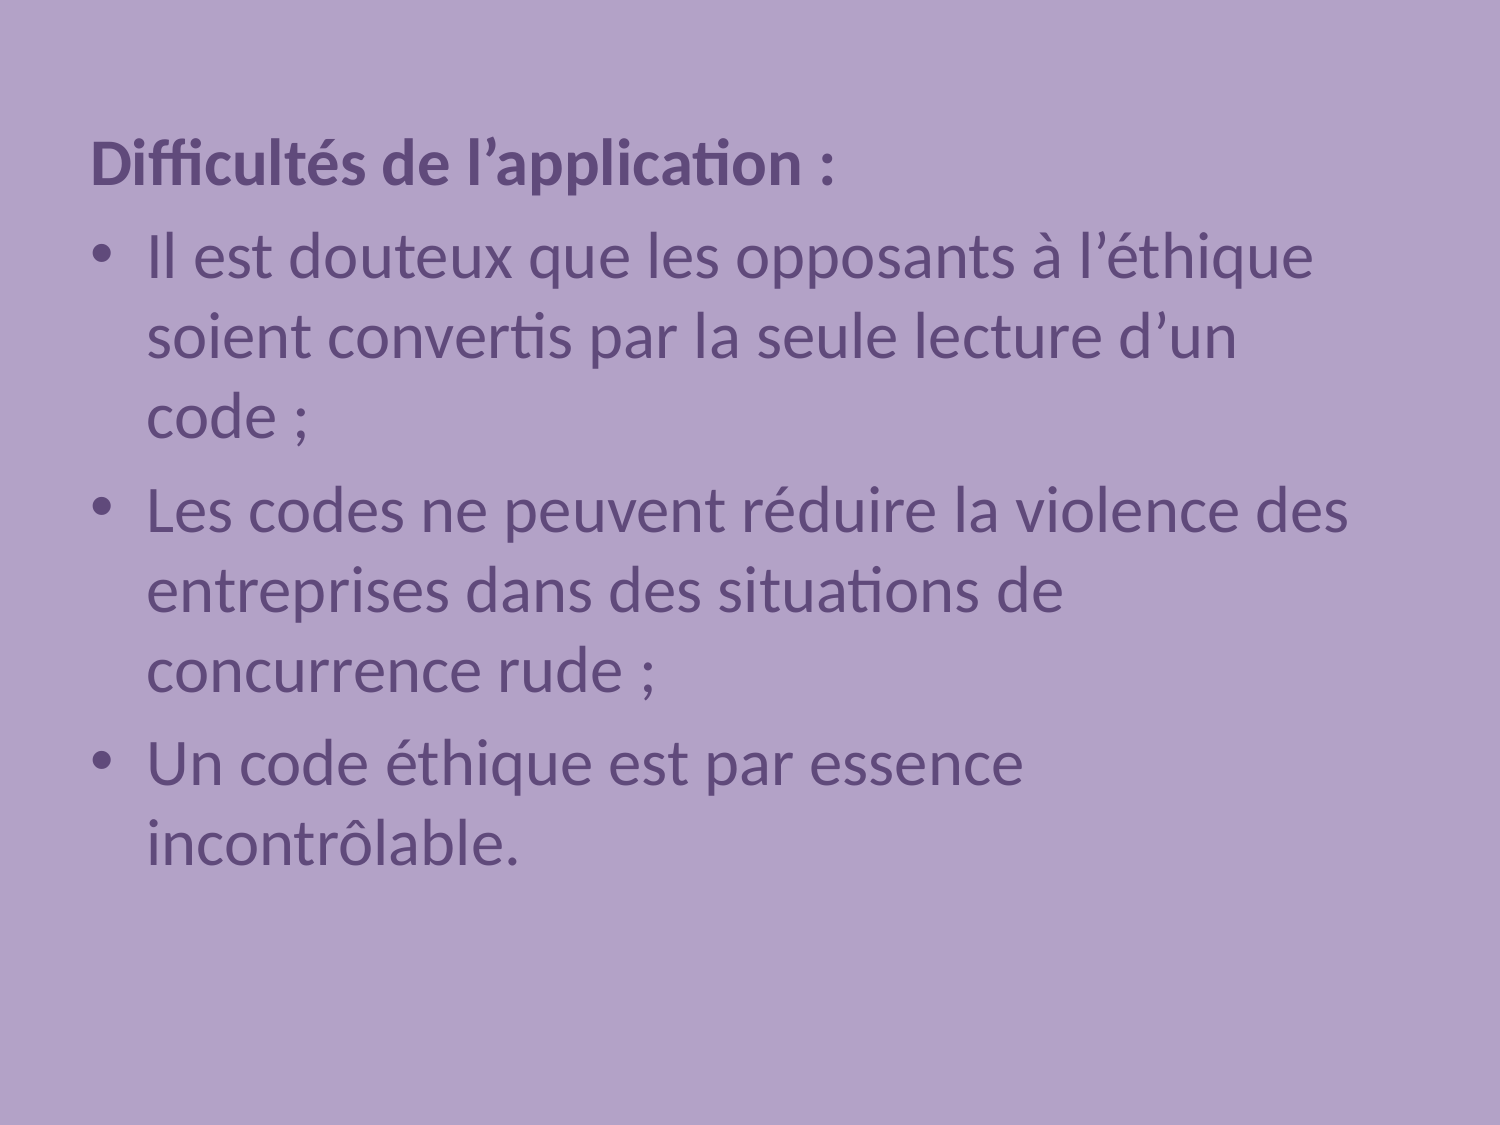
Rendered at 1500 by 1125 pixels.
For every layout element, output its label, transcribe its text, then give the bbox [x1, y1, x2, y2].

list Difficultés de l’application : Il est douteux que les opposants à l’éthique soient convertis par la seule lecture d’un code ; Les codes ne peuvent réduire la violence des entreprises dans des situations de concurrence rude ; Un code éthique est par essence incontrôlable. [75, 110, 1425, 1005]
